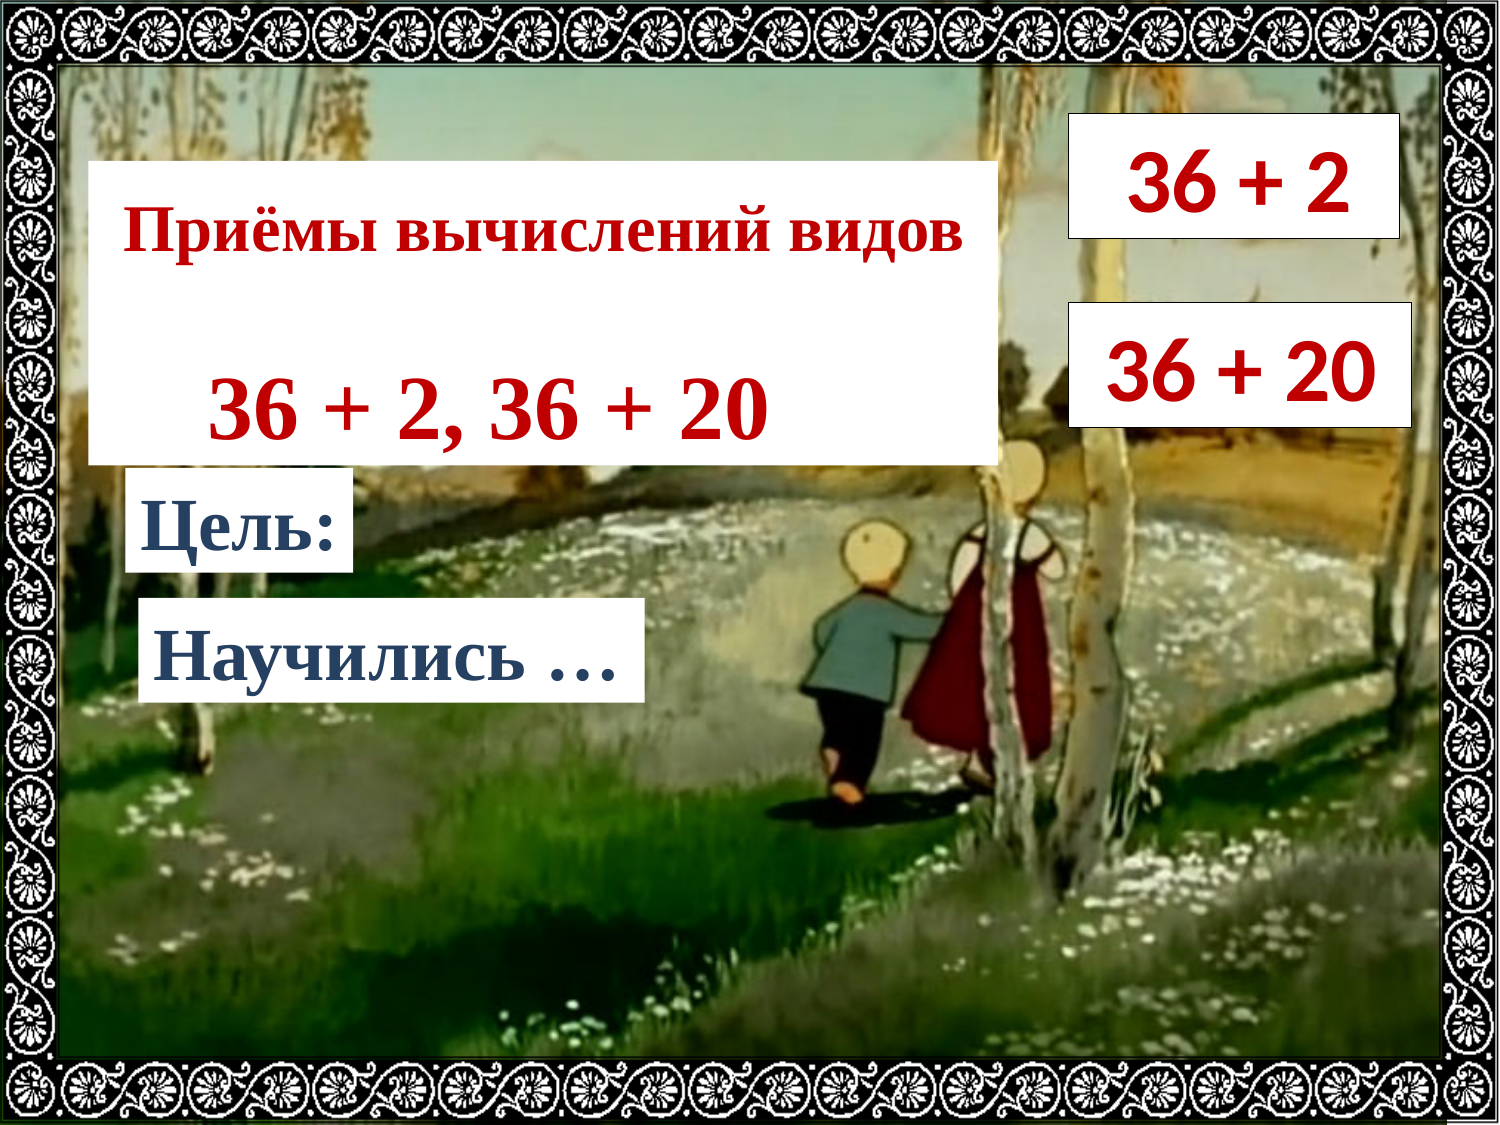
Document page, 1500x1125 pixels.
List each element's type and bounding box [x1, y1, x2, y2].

list [0, 0, 1500, 1125]
